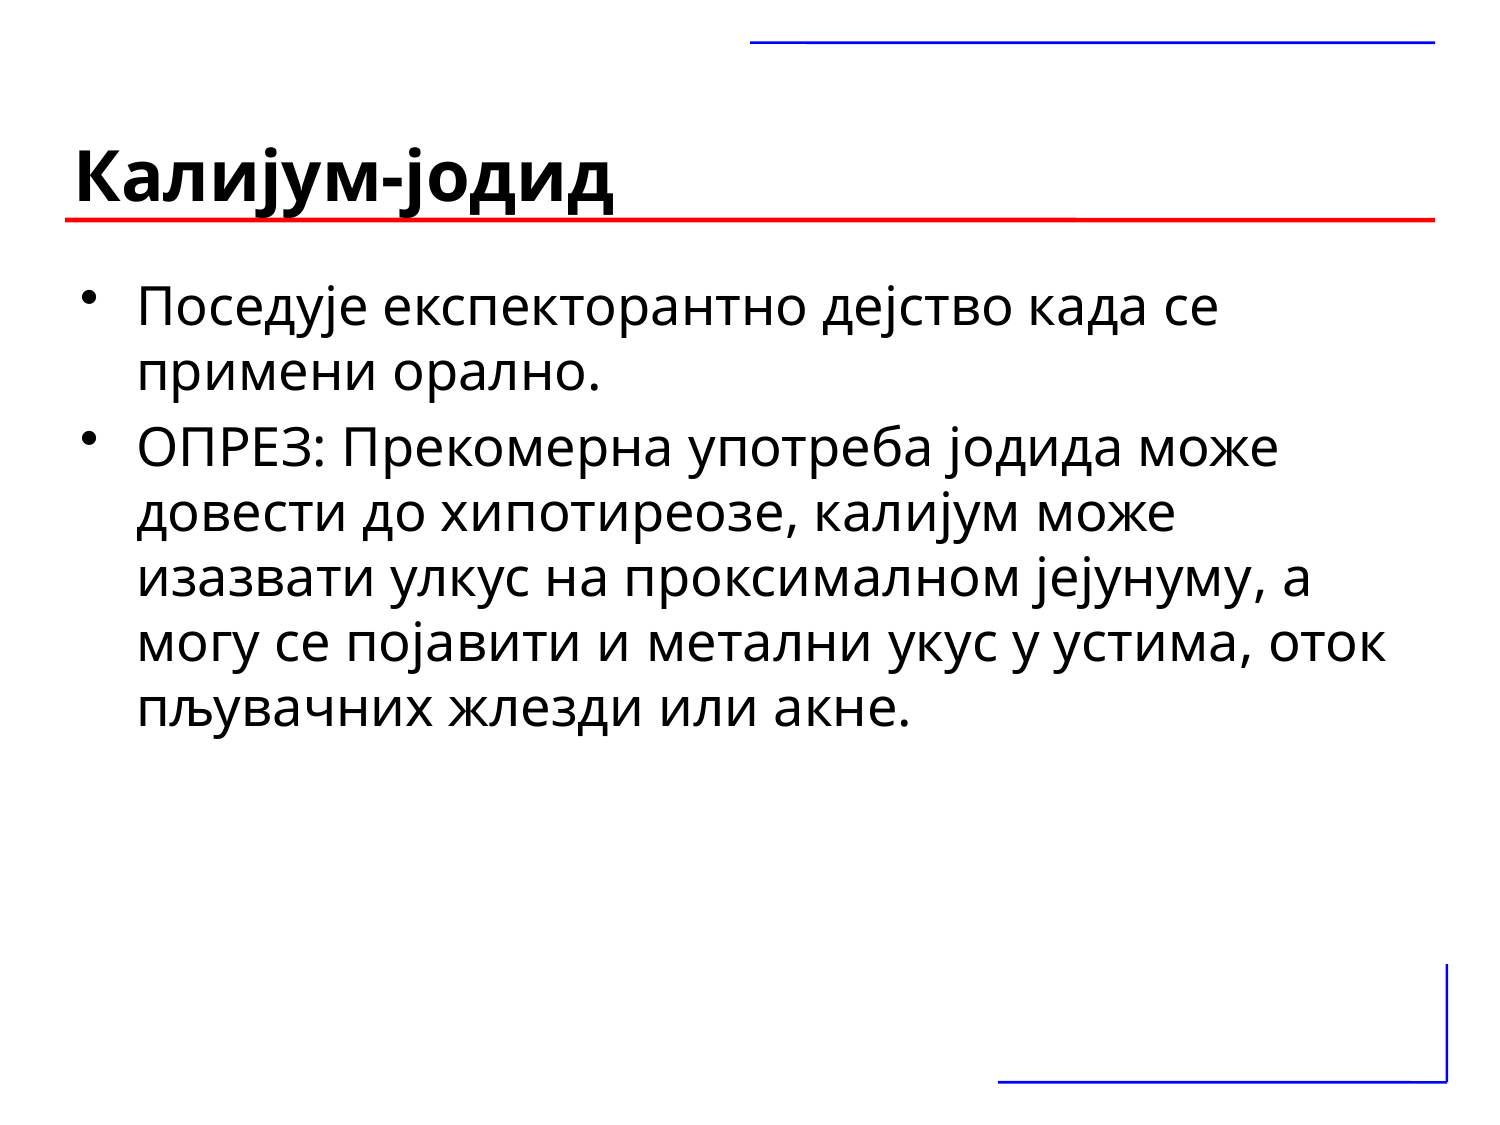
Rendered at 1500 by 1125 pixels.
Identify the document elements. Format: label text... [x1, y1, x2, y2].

title Калијум-јодид [58, 19, 1424, 223]
list Поседује експекторантно дејство када се примени орално. ОПРЕЗ: Прекомерна употреба јодида може довести до хипотиреозе, калијум може изазвати улкус на проксималном јејунуму, а могу се појавити и метални укус у устима, оток пљувачних жлезди или акне. [64, 263, 1416, 988]
